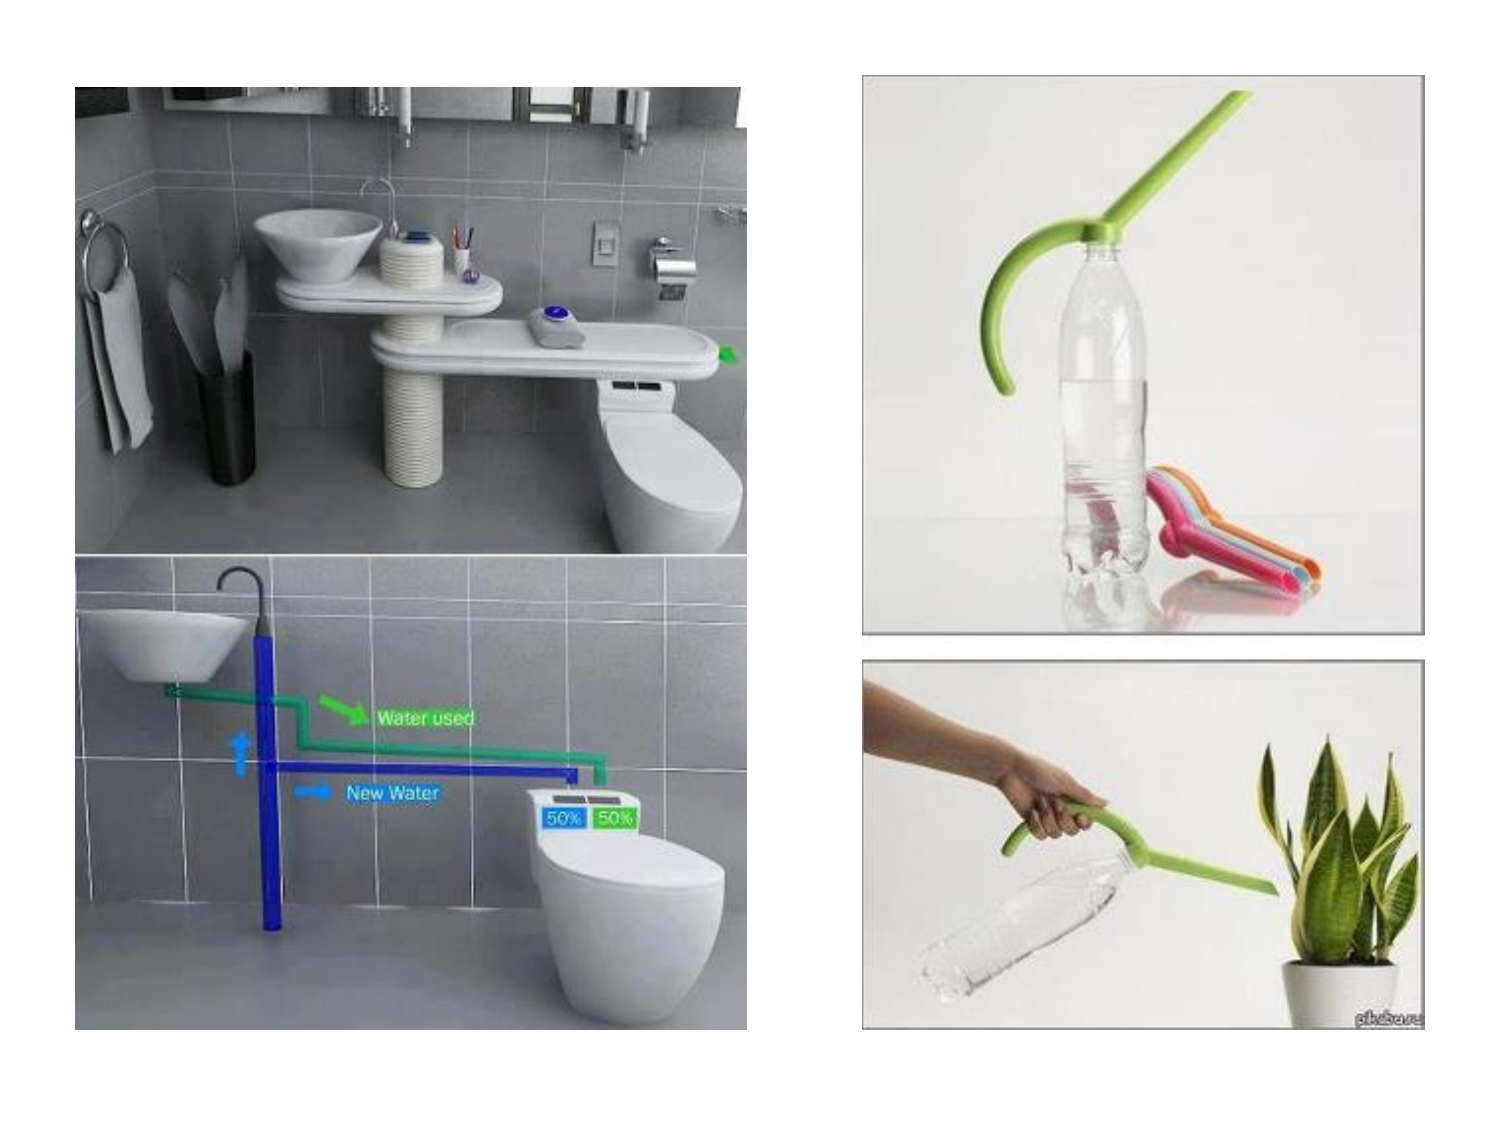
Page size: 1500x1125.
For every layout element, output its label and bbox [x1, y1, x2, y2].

picture [74, 87, 747, 1030]
picture [862, 75, 1426, 1030]
